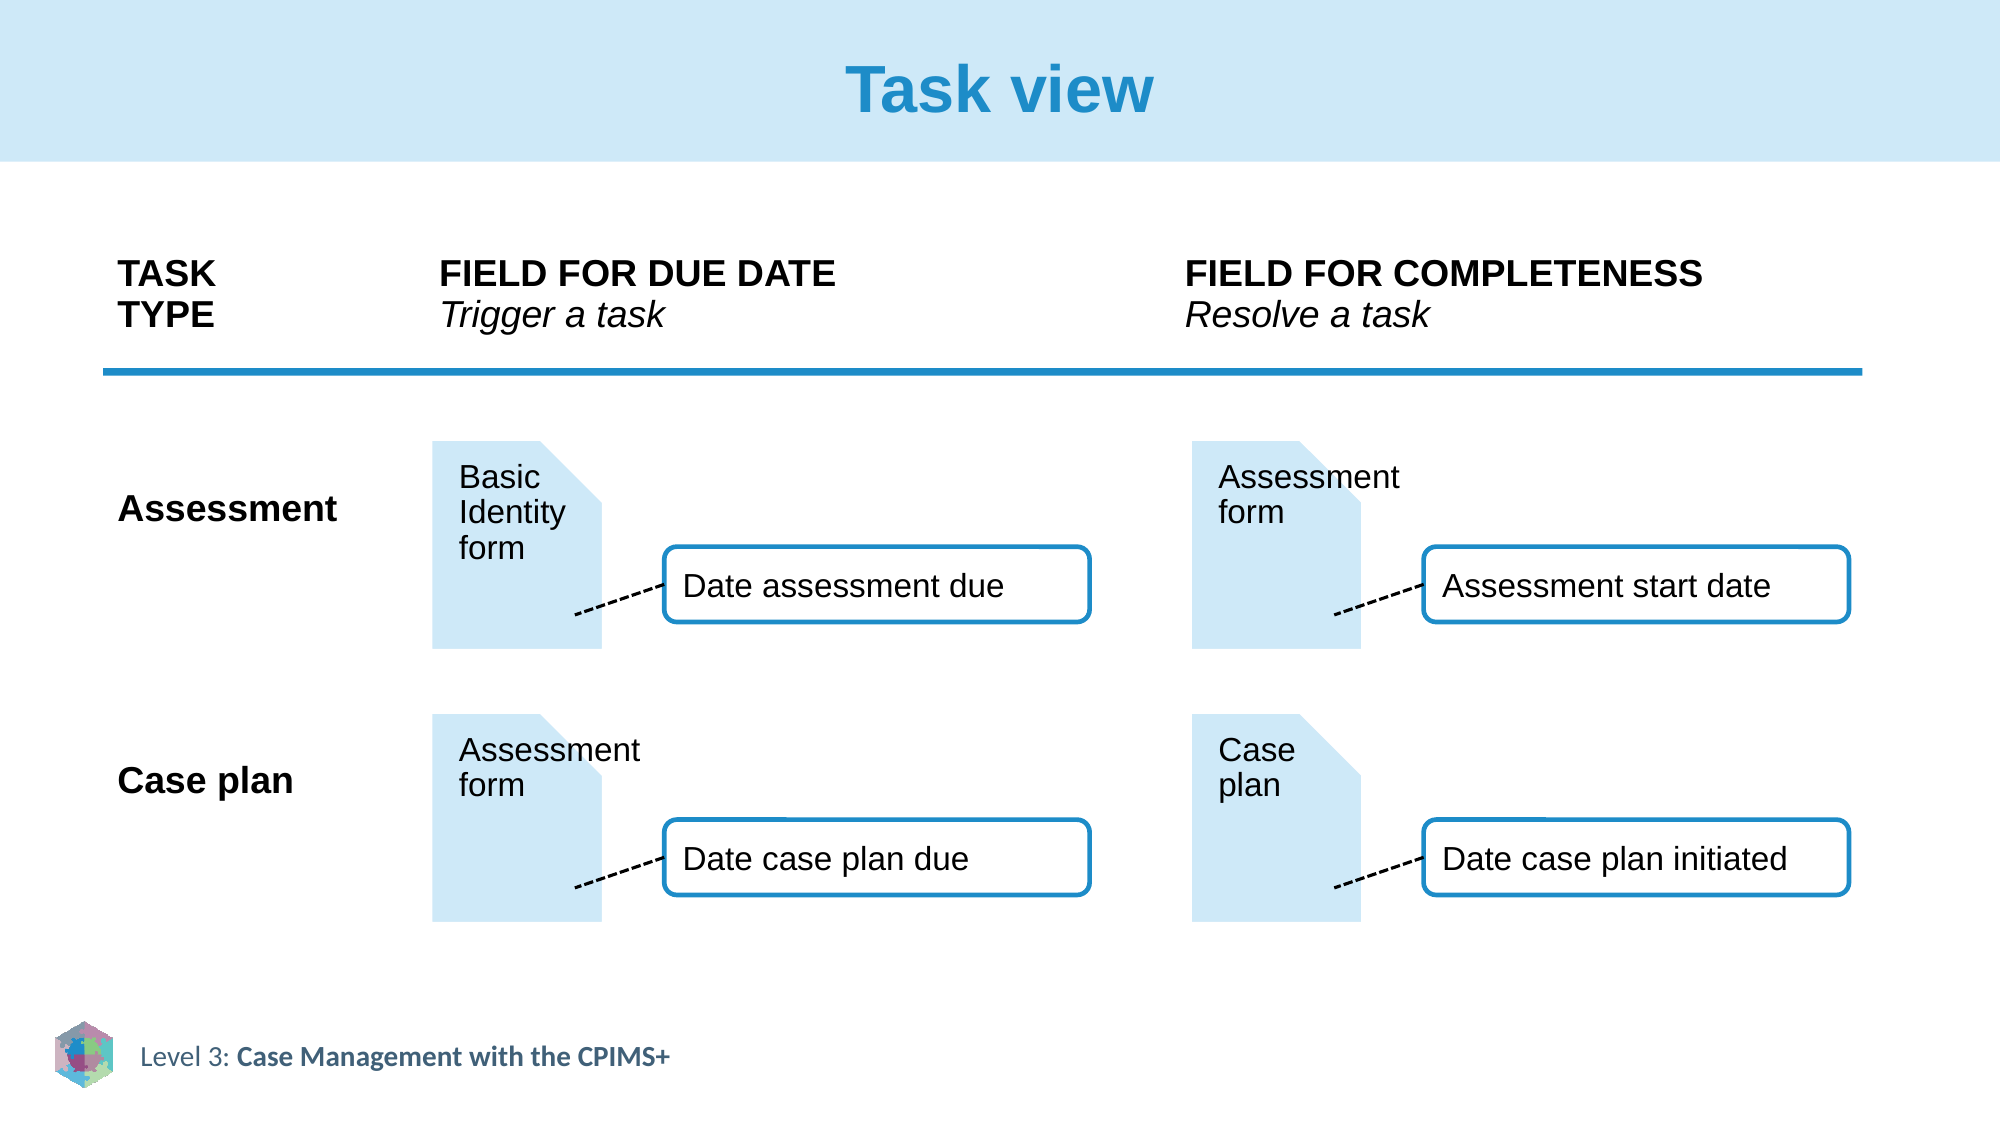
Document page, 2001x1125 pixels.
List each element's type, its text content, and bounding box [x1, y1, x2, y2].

text_box Assessment form [1203, 451, 1474, 539]
text_box Case plan [102, 753, 360, 809]
text_box [1184, 433, 1369, 657]
text_box [425, 433, 610, 657]
text_box Assessment form [444, 724, 702, 812]
text_box FIELD FOR COMPLETENESS Resolve a task [1170, 246, 1725, 343]
picture [55, 1021, 113, 1088]
text_box FIELD FOR DUE DATE Trigger a task [424, 246, 979, 343]
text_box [1334, 584, 1424, 615]
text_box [1334, 857, 1424, 888]
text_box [574, 584, 665, 615]
text_box Assessment start date [1422, 545, 1851, 624]
text_box Assessment [102, 482, 360, 538]
text_box [102, 367, 1863, 377]
text_box Date case plan due [663, 818, 1091, 897]
text_box Date assessment due [663, 545, 1091, 624]
text_box TASK TYPE [102, 246, 287, 343]
text_box Case plan [1203, 724, 1335, 812]
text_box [574, 857, 665, 888]
text_box [1184, 706, 1369, 930]
text_box [425, 706, 610, 930]
title Task view [137, 19, 1863, 163]
text_box Date case plan initiated [1422, 818, 1851, 897]
text_box Basic Identity form [444, 451, 589, 575]
